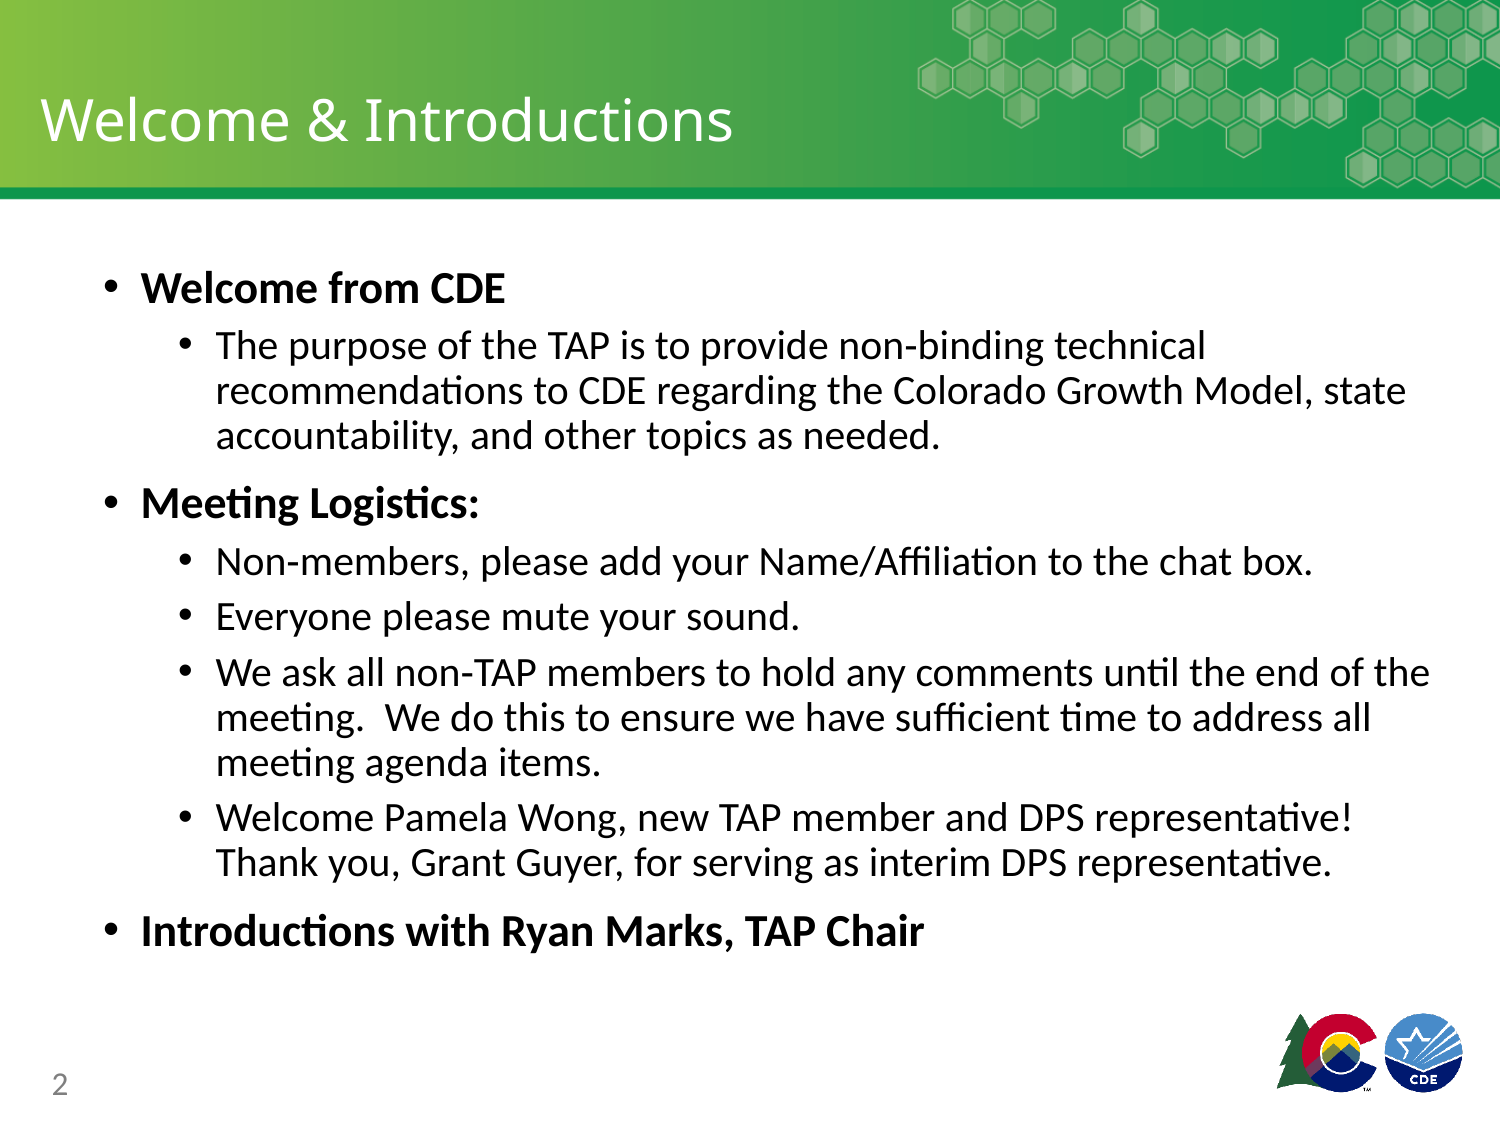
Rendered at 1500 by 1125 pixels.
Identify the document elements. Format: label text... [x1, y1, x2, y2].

list Welcome from CDE The purpose of the TAP is to provide non‐binding technical recommendations to CDE regarding the Colorado Growth Model, state accountability, and other topics as needed. Meeting Logistics: Non‐members, please add your Name/Affiliation to the chat box. Everyone please mute your sound. We ask all non‐TAP members to hold any comments until the end of the meeting. We do this to ensure we have sufficient time to address all meeting agenda items. Welcome Pamela Wong, new TAP member and DPS representative! Thank you, Grant Guyer, for serving as interim DPS representative. Introductions with Ryan Marks, TAP Chair [103, 263, 1435, 1002]
picture [1275, 1012, 1463, 1093]
picture [0, 0, 1500, 200]
slide_number 2 [36, 1054, 375, 1115]
title Welcome & Introductions [40, 79, 1038, 166]
